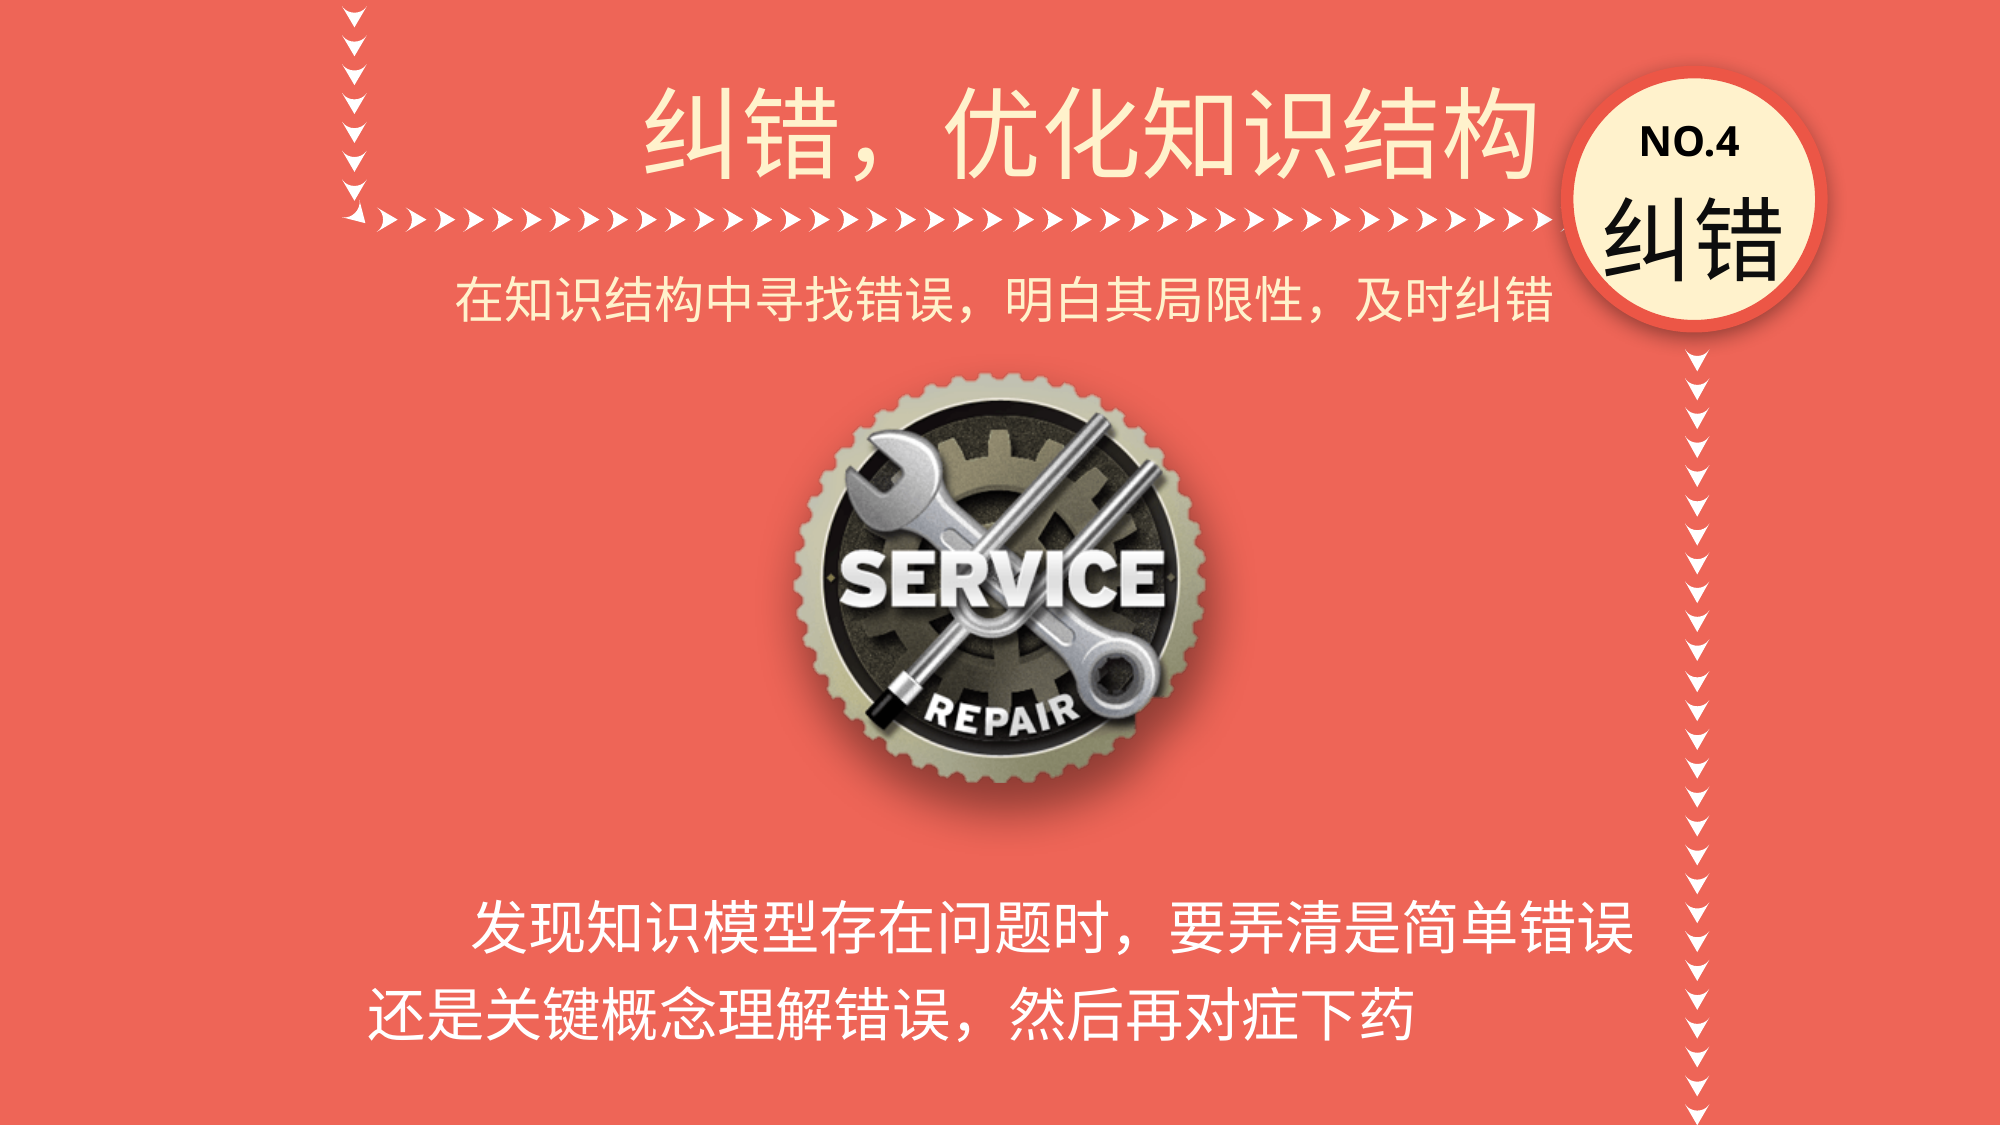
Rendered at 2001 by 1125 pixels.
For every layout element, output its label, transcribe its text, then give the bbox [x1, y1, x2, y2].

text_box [375, 207, 1567, 232]
text_box [1684, 1045, 1712, 1070]
text_box [1683, 1103, 1712, 1125]
text_box [1683, 638, 1712, 664]
text_box [1683, 1074, 1712, 1099]
text_box [340, 120, 369, 146]
text_box [340, 178, 369, 203]
text_box 发现知识模型存在问题时，要弄清是简单错误还是关键概念理解错误，然后再对症下药 [353, 866, 1684, 1056]
text_box [340, 34, 369, 59]
picture [791, 370, 1216, 783]
text_box [1683, 435, 1712, 461]
text_box [1683, 727, 1712, 753]
text_box [1684, 1016, 1712, 1041]
text_box [1683, 699, 1712, 724]
text_box [1683, 377, 1712, 403]
text_box [1683, 756, 1712, 781]
text_box [1684, 872, 1712, 897]
text_box [340, 63, 369, 88]
text_box [1684, 901, 1712, 926]
text_box [1683, 670, 1712, 695]
text_box [1684, 929, 1712, 955]
text_box [1683, 843, 1712, 868]
text_box [1683, 522, 1712, 548]
text_box [340, 92, 369, 117]
text_box [1683, 814, 1712, 839]
text_box [340, 5, 369, 30]
text_box [1683, 464, 1712, 490]
text_box 在知识结构中寻找错误，明白其局限性，及时纠错 [337, 246, 1669, 337]
text_box [1683, 348, 1712, 374]
text_box [340, 149, 369, 174]
text_box [1683, 493, 1712, 519]
text_box [1683, 551, 1712, 577]
text_box [1684, 958, 1712, 984]
text_box [1683, 580, 1712, 606]
text_box [1683, 609, 1712, 635]
text_box 纠错，优化知识结构 [626, 64, 1557, 199]
text_box [340, 197, 367, 225]
text_box [1683, 406, 1712, 432]
text_box [1683, 785, 1712, 810]
text_box [1684, 987, 1712, 1012]
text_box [1567, 72, 1822, 327]
